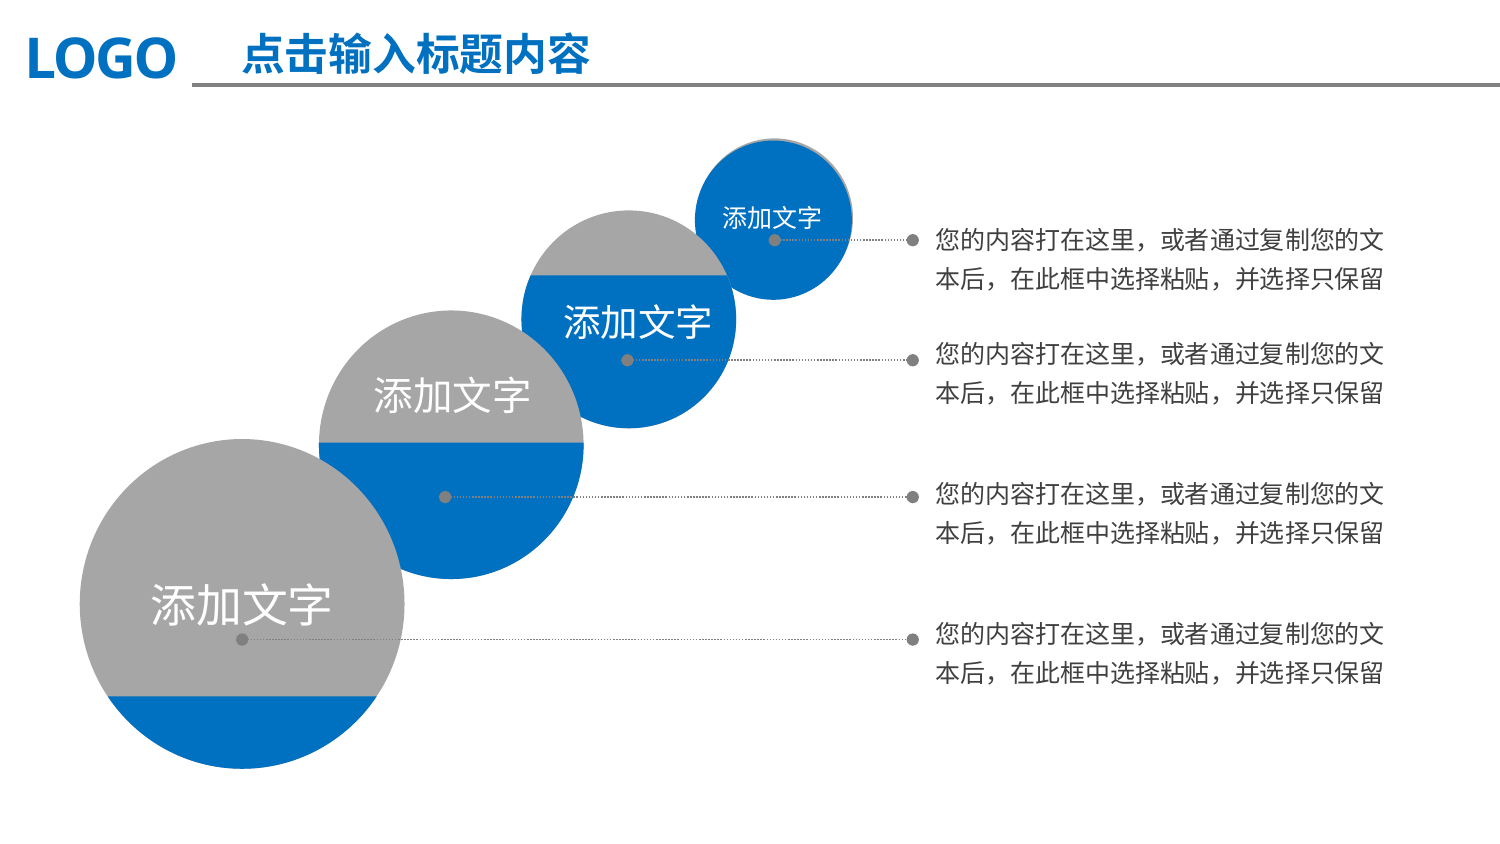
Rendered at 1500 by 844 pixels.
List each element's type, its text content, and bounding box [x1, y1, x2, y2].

text_box [694, 140, 852, 300]
text_box 您的内容打在这里，或者通过复制您的文本后，在此框中选择粘贴，并选择只保留 [923, 463, 1421, 554]
text_box 您的内容打在这里，或者通过复制您的文本后，在此框中选择粘贴，并选择只保留 [923, 209, 1421, 300]
text_box 添加文字 [138, 570, 346, 638]
text_box 点击输入标题内容 [213, 20, 619, 85]
text_box [318, 310, 584, 443]
text_box [79, 439, 405, 696]
text_box 添加文字 [551, 293, 726, 351]
text_box 添加文字 [362, 364, 544, 424]
text_box [521, 275, 737, 429]
text_box [318, 442, 584, 580]
text_box [530, 210, 727, 275]
text_box [107, 696, 377, 769]
text_box 您的内容打在这里，或者通过复制您的文本后，在此框中选择粘贴，并选择只保留 [923, 323, 1421, 413]
text_box [715, 138, 853, 231]
text_box 添加文字 [710, 197, 835, 239]
text_box 您的内容打在这里，或者通过复制您的文本后，在此框中选择粘贴，并选择只保留 [923, 603, 1421, 694]
